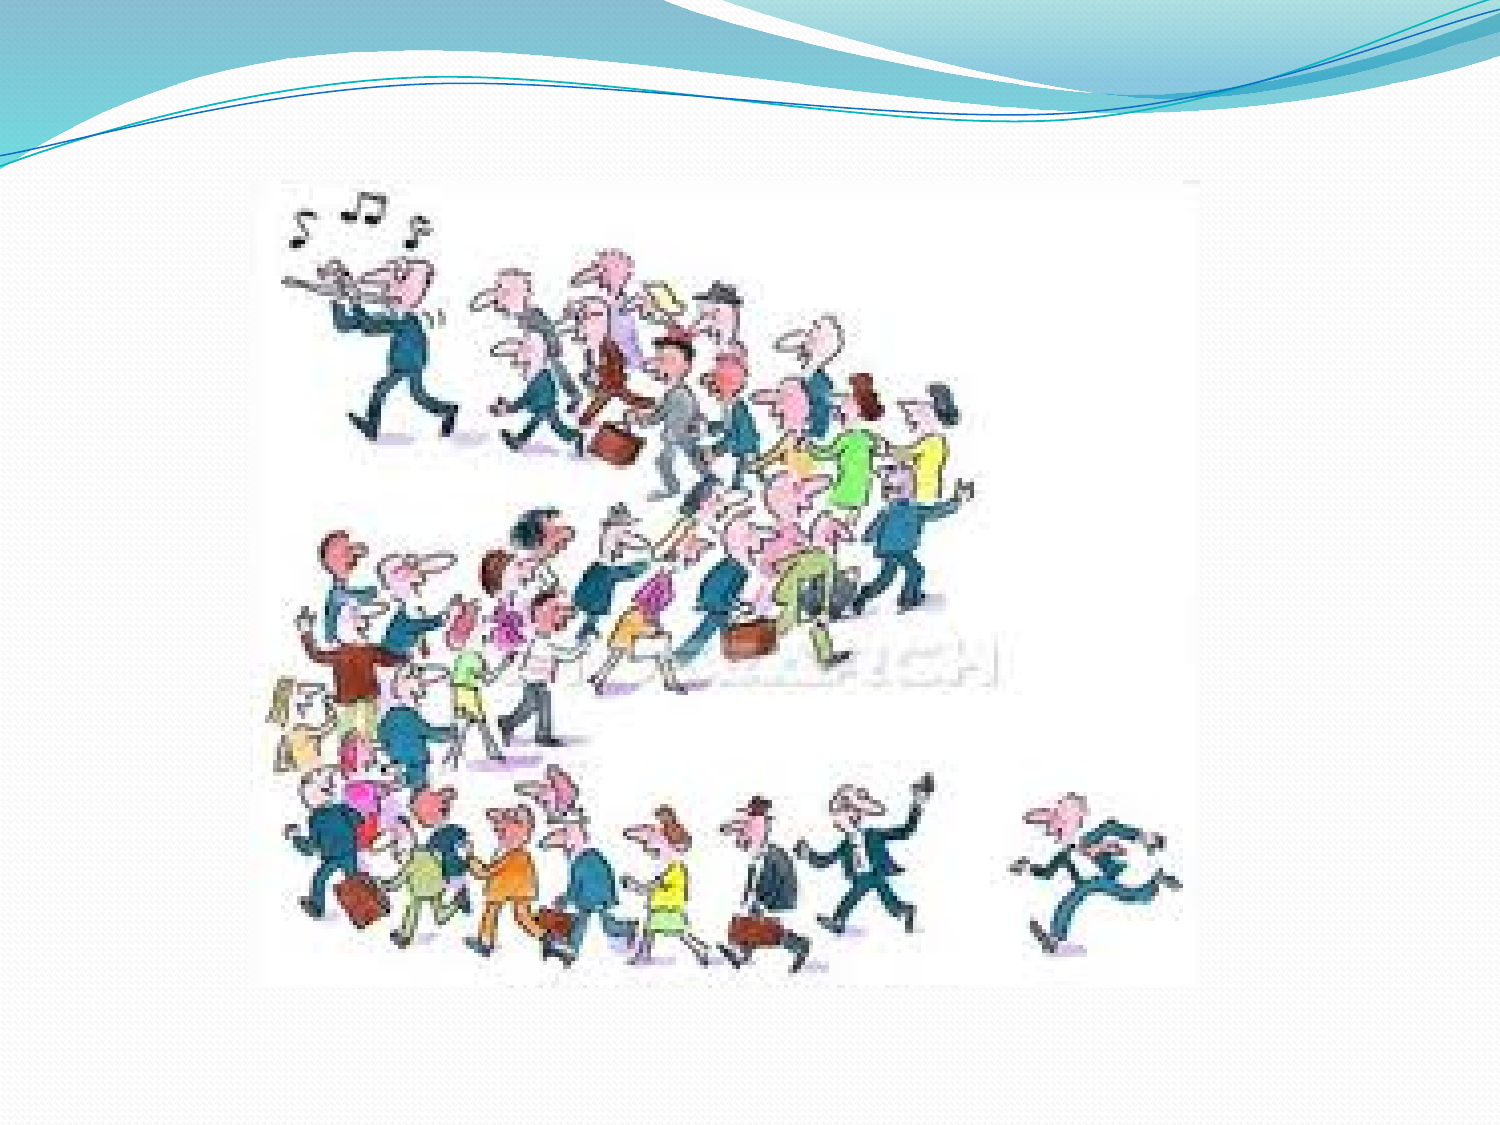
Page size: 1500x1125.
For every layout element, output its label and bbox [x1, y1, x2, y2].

list [249, 180, 1201, 988]
